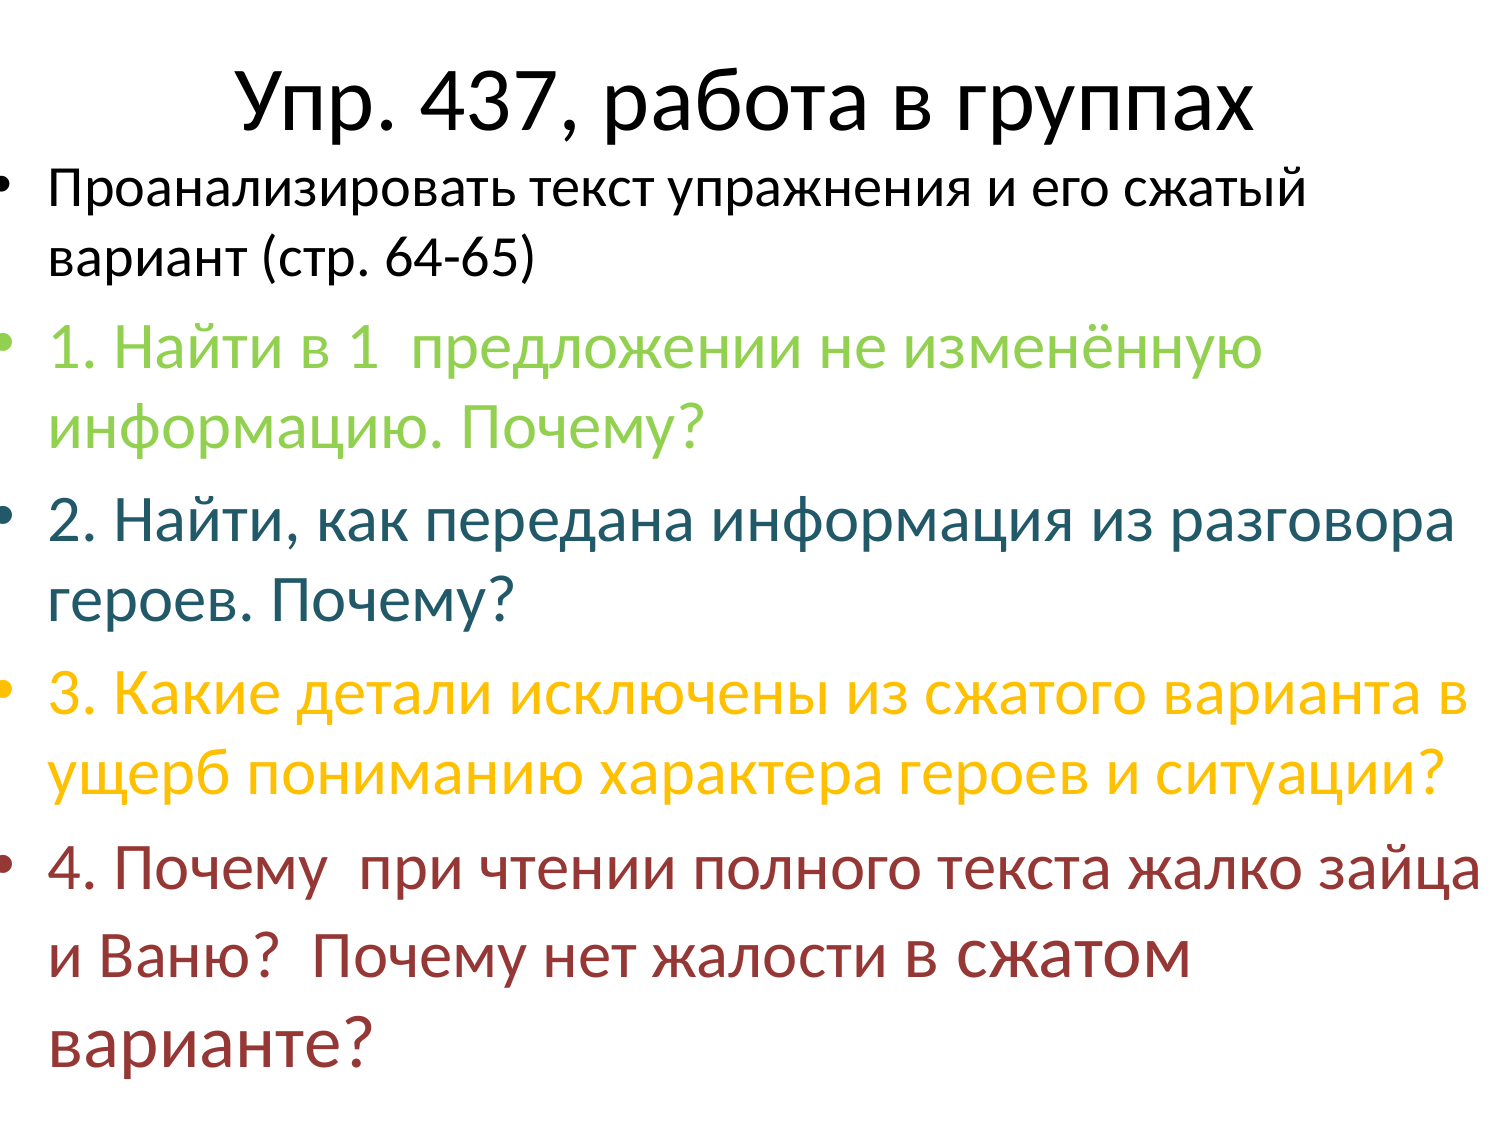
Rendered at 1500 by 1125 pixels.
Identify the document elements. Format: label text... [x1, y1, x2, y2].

list Проанализировать текст упражнения и его сжатый вариант (стр. 64-65) 1. Найти в 1 предложении не изменённую информацию. Почему? 2. Найти, как передана информация из разговора героев. Почему? 3. Какие детали исключены из сжатого варианта в ущерб пониманию характера героев и ситуации? 4. Почему при чтении полного текста жалко зайца и Ваню? Почему нет жалости в сжатом варианте? [0, 140, 1500, 950]
title Упр. 437, работа в группах [70, 0, 1421, 140]
